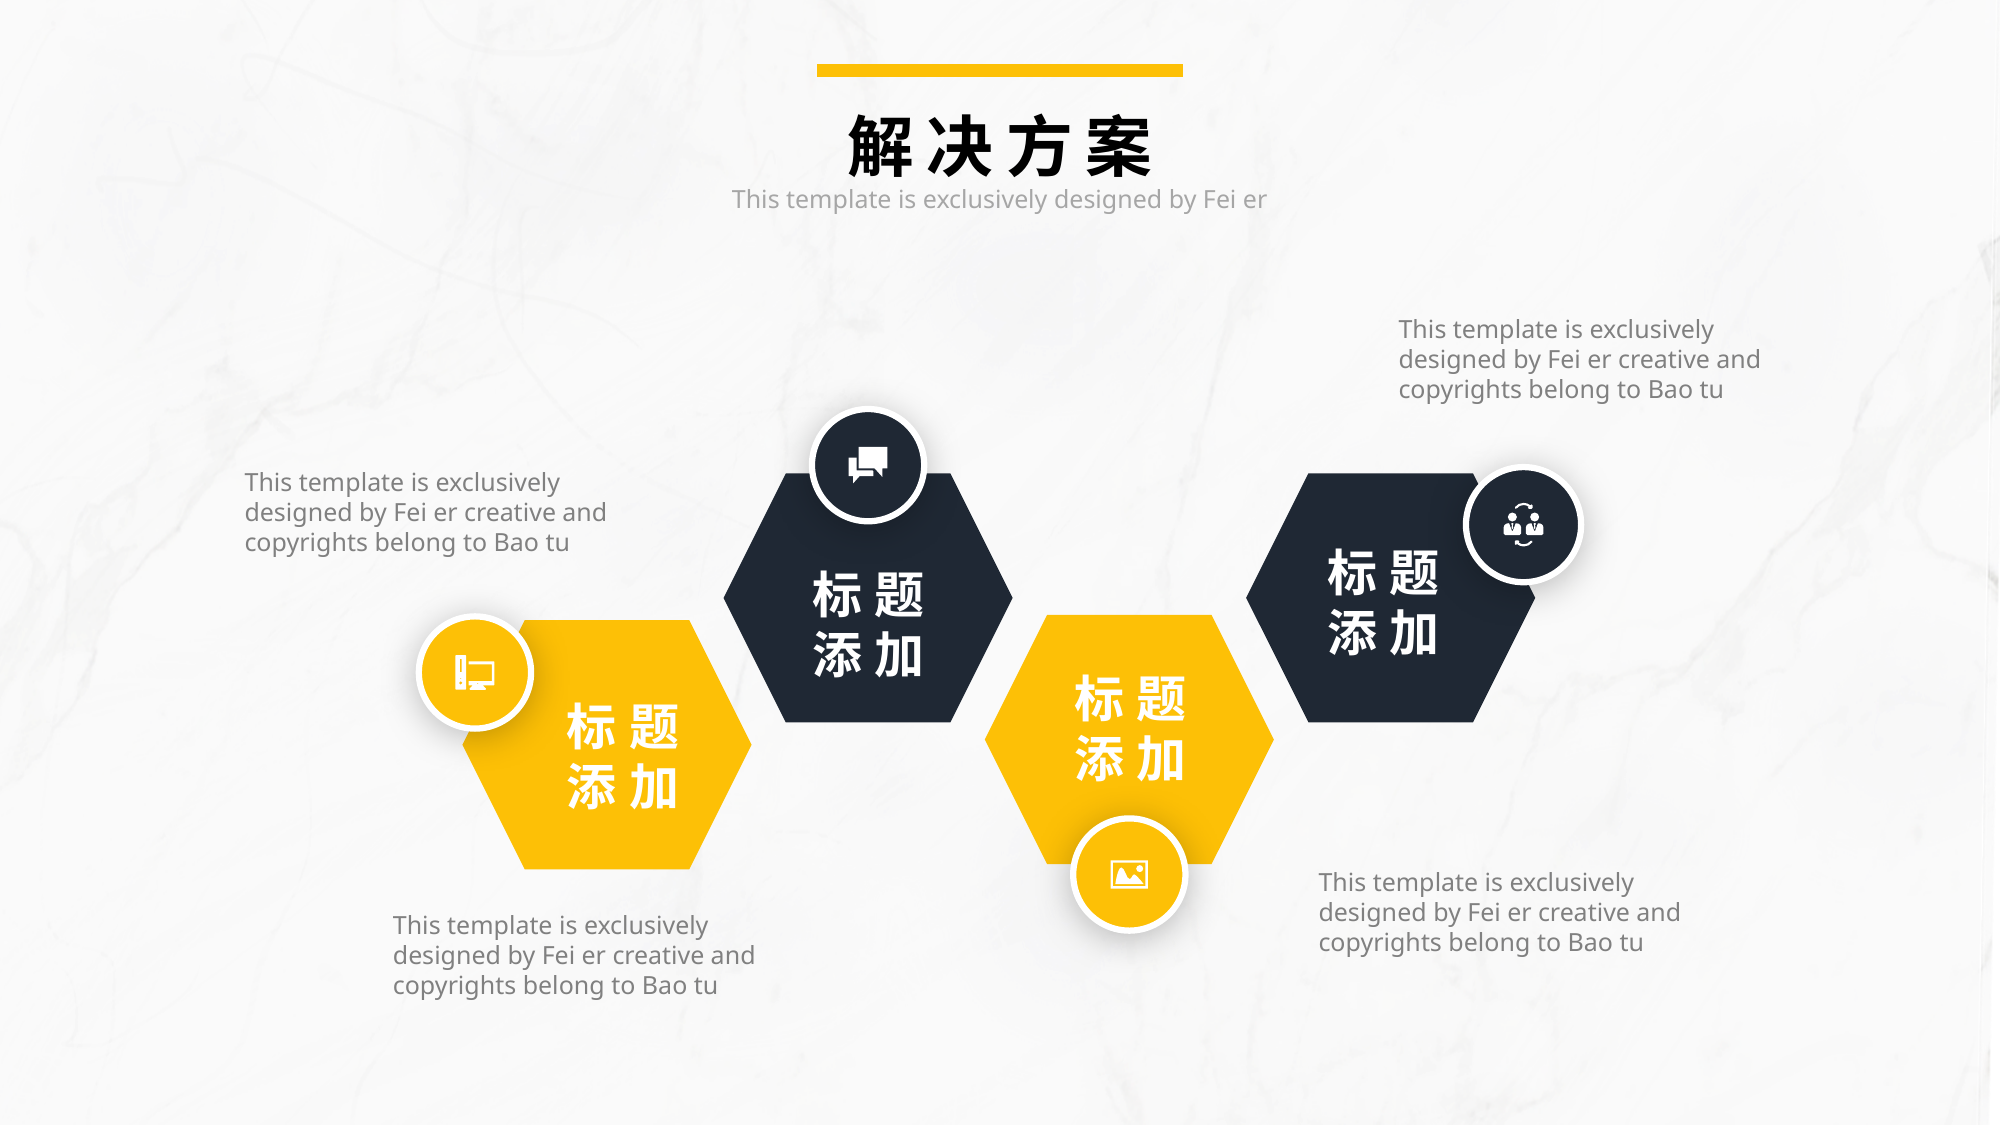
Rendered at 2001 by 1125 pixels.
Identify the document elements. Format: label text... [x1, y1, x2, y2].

picture [0, 0, 2000, 1125]
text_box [723, 408, 1013, 723]
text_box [696, 70, 1304, 222]
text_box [984, 614, 1274, 931]
text_box This template is exclusively designed by Fei er creative and copyrights belong to Bao tu [1383, 306, 1777, 411]
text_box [418, 616, 752, 870]
text_box This template is exclusively designed by Fei er creative and copyrights belong to Bao tu [378, 902, 772, 1007]
text_box This template is exclusively designed by Fei er creative and copyrights belong to Bao tu [229, 459, 623, 564]
text_box This template is exclusively designed by Fei er creative and copyrights belong to Bao tu [1303, 859, 1697, 964]
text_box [1246, 467, 1582, 723]
